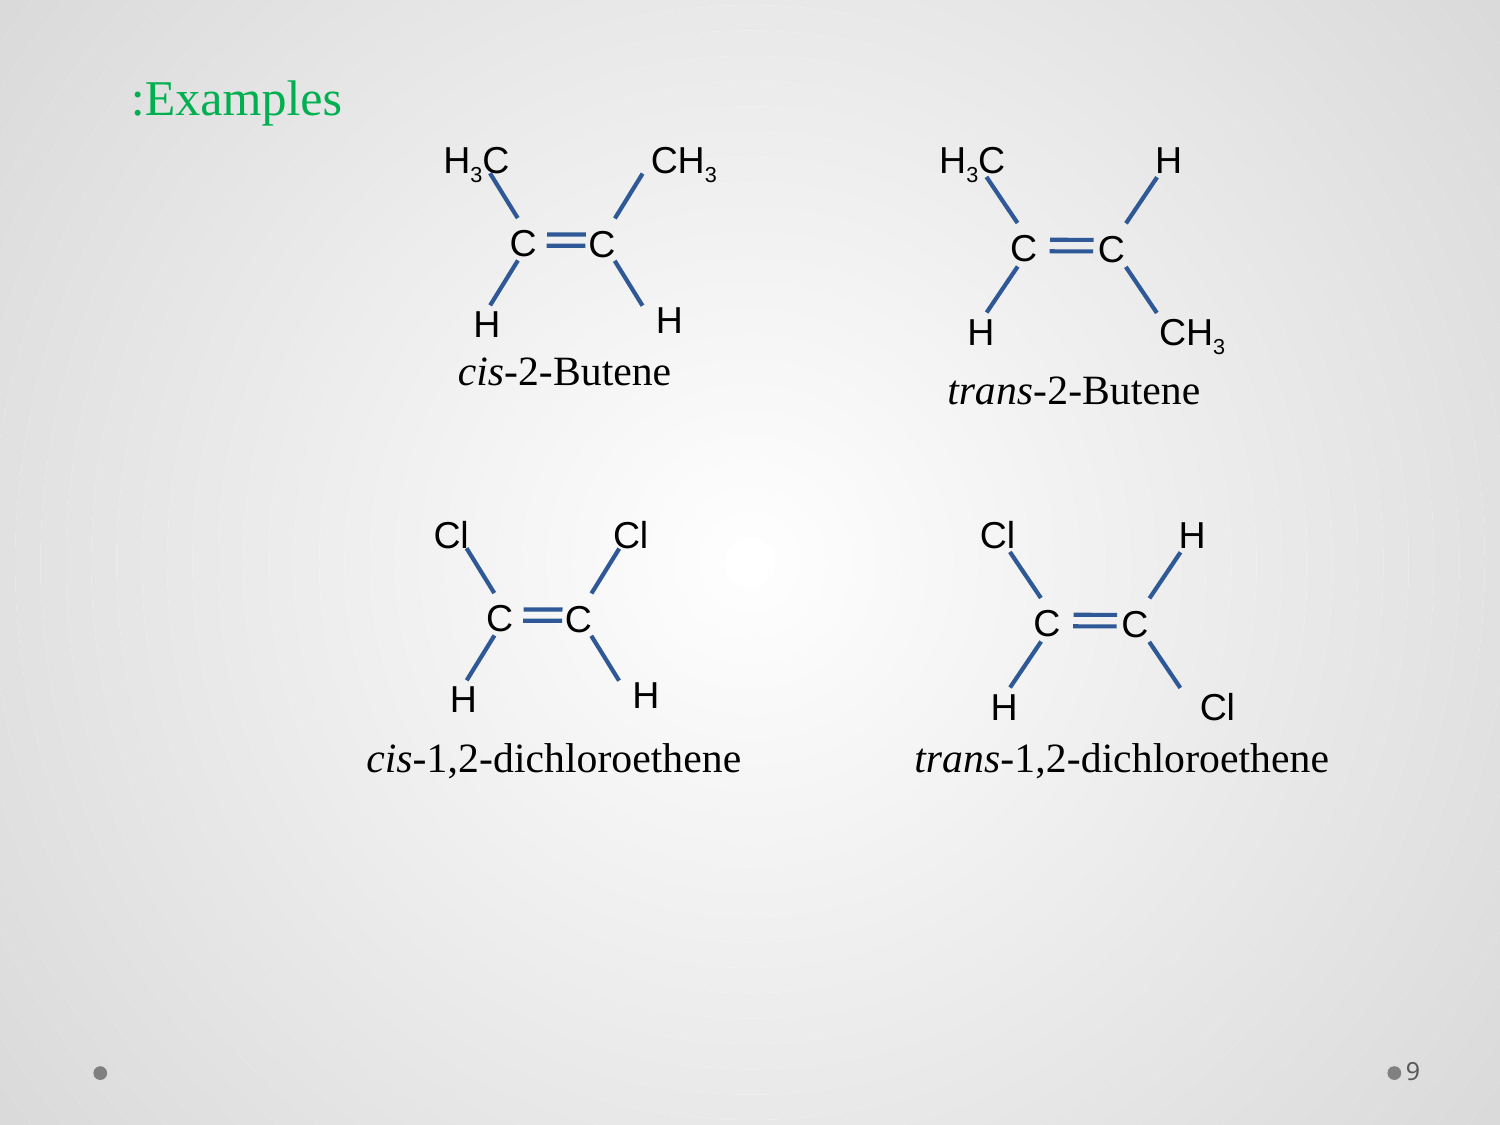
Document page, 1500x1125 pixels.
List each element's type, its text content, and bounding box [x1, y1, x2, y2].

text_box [316, 128, 715, 447]
text_box Examples: [115, 58, 358, 134]
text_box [644, 128, 1227, 466]
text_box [773, 503, 1333, 834]
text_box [386, 503, 745, 834]
slide_number 9 [1401, 1042, 1494, 1103]
